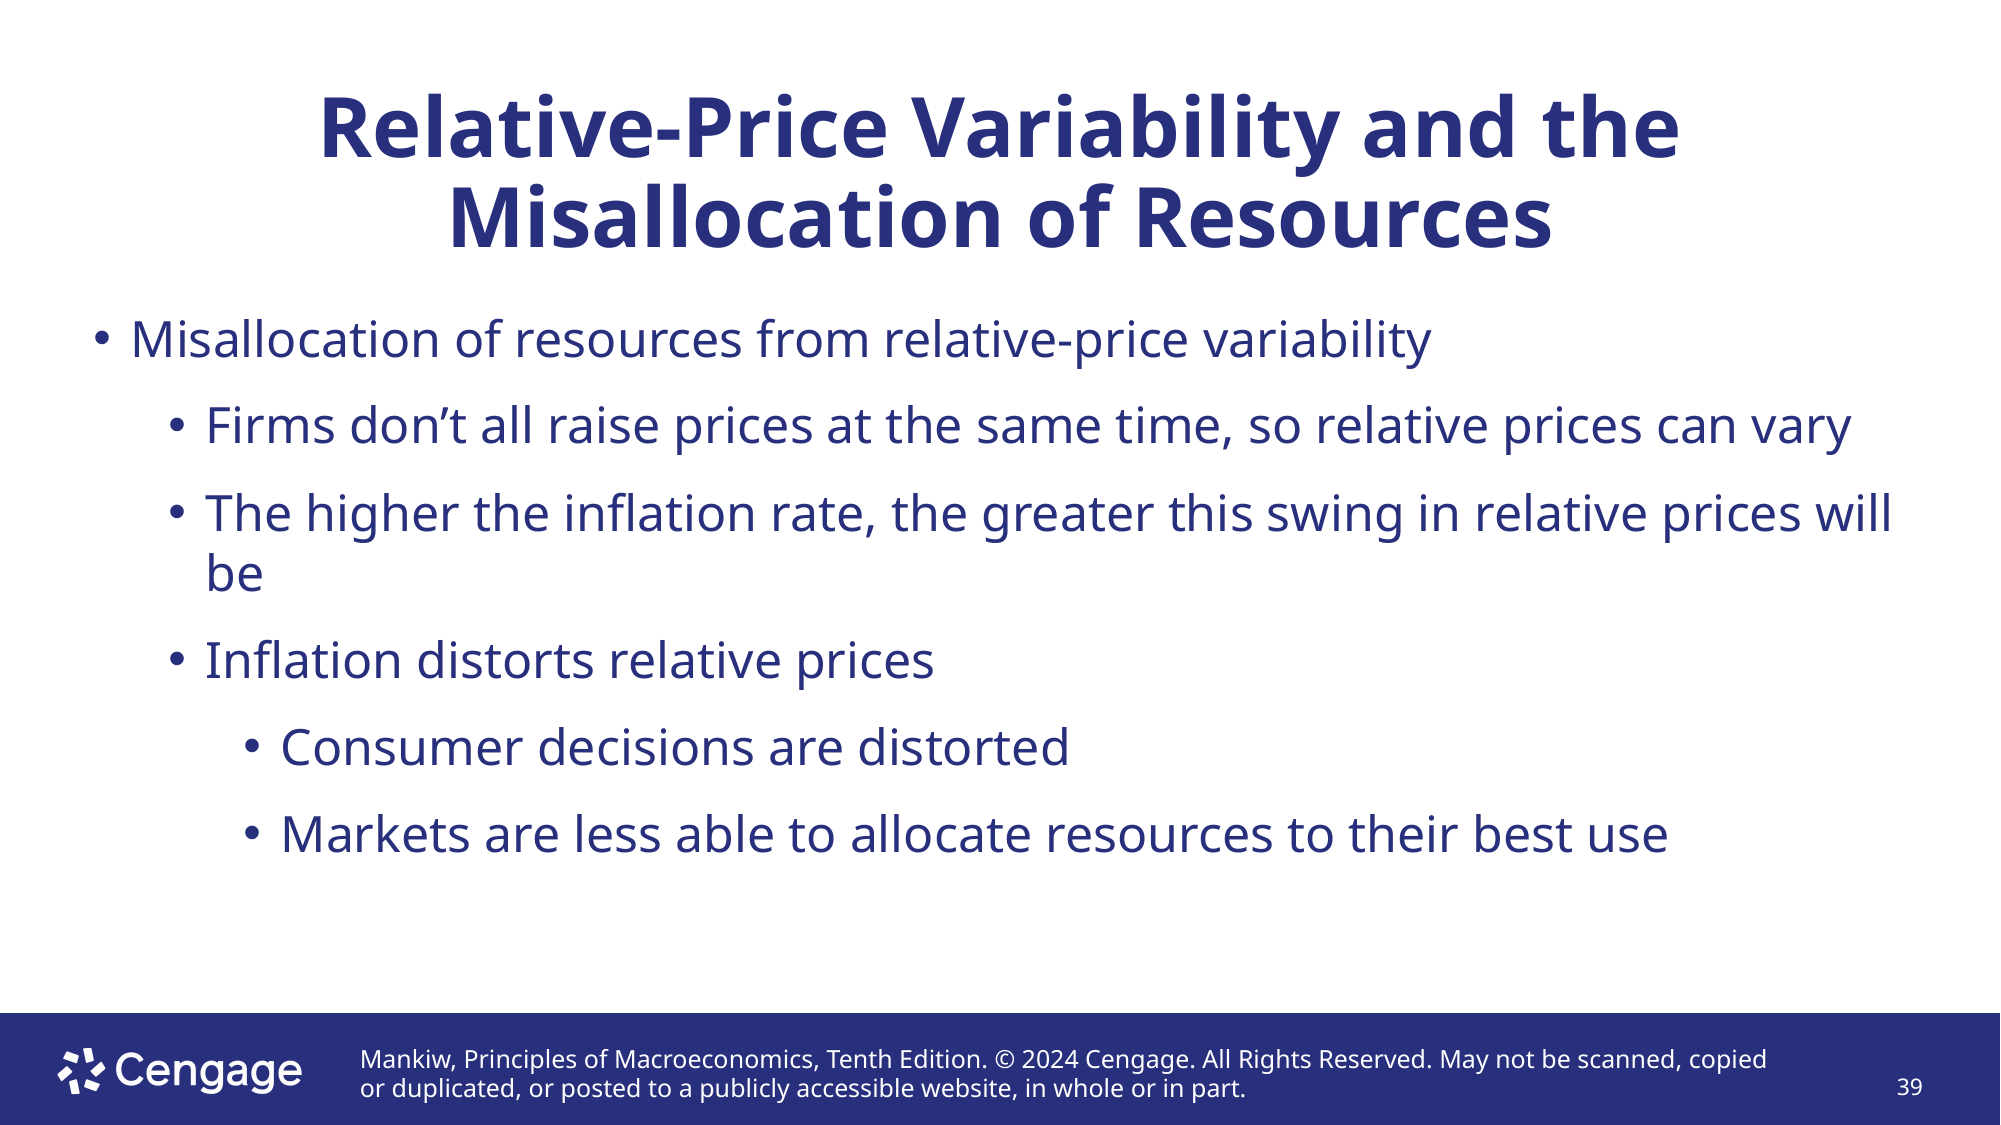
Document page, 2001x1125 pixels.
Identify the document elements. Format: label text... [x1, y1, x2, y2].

picture [30, 1020, 329, 1122]
title Relative-Price Variability and the Misallocation of Resources [78, 77, 1923, 278]
list Misallocation of resources from relative-price variability Firms don’t all raise prices at the same time, so relative prices can vary The higher the inflation rate, the greater this swing in relative prices will be Inflation distorts relative prices Consumer decisions are distorted Markets are less able to allocate resources to their best use [78, 299, 1923, 1014]
